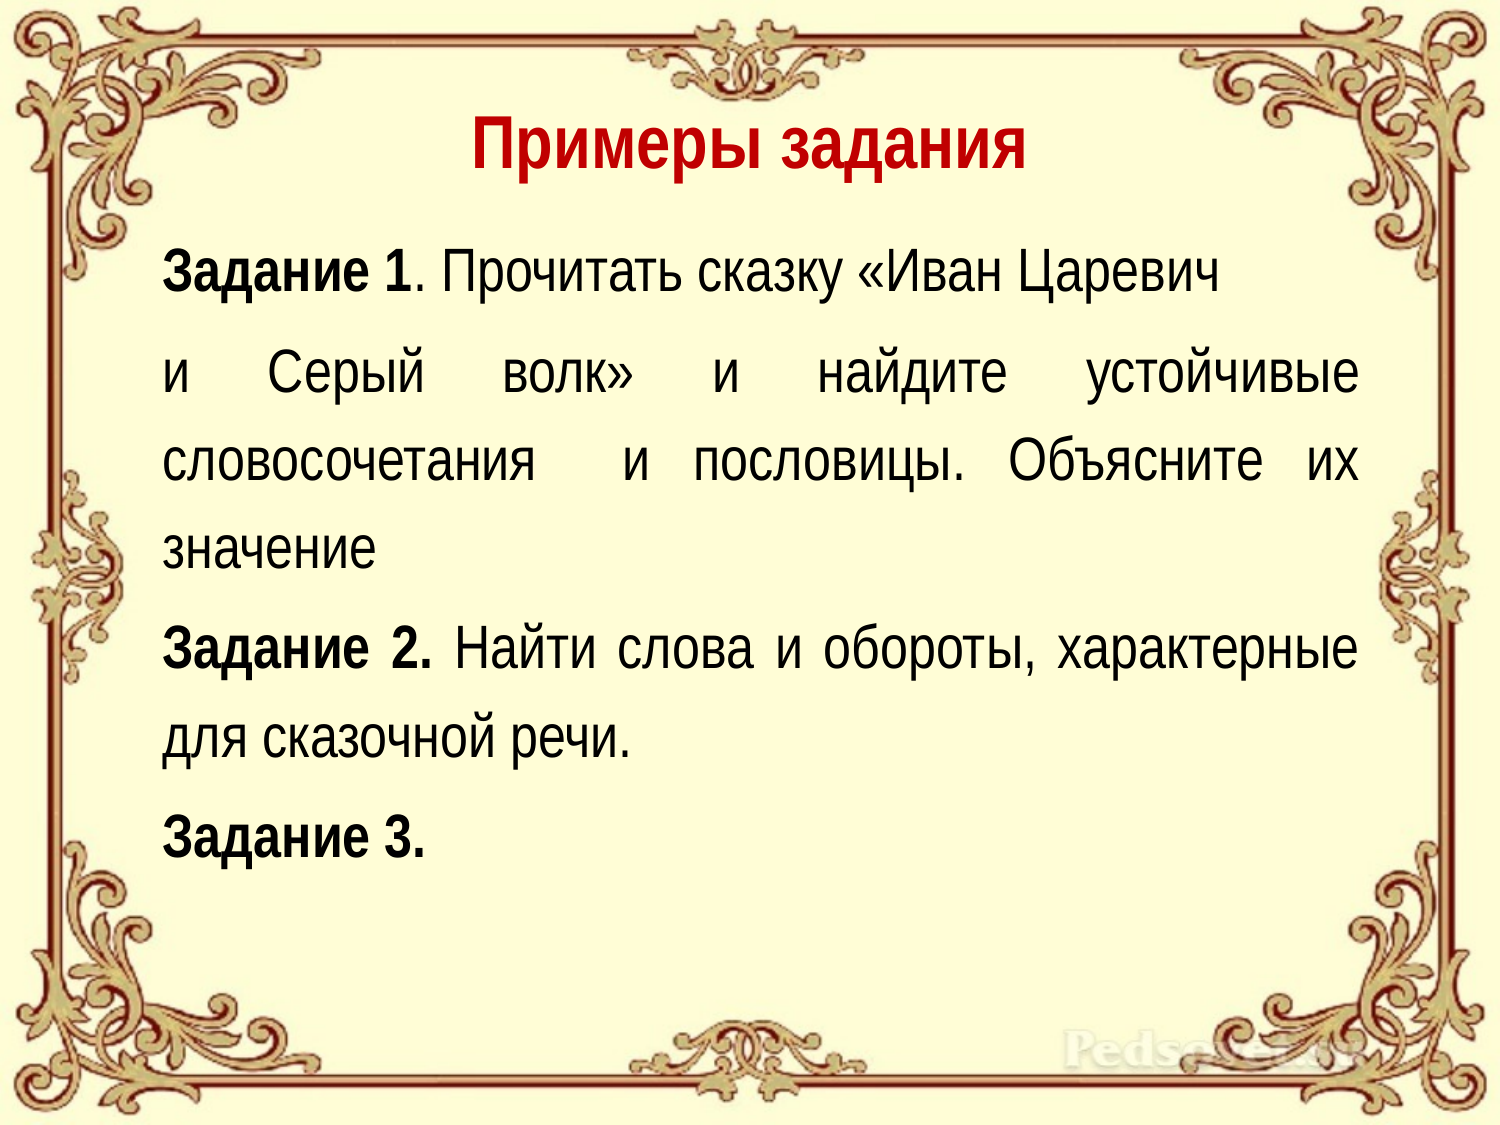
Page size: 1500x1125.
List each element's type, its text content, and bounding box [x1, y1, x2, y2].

title Примеры задания [75, 45, 1425, 233]
list Задание 1. Прочитать сказку «Иван Царевич и Серый волк» и найдите устойчивые словосочетания и пословицы. Объясните их значение Задание 2. Найти слова и обороты, характерные для сказочной речи. Задание 3. [147, 208, 1376, 988]
picture [0, 0, 1500, 1125]
